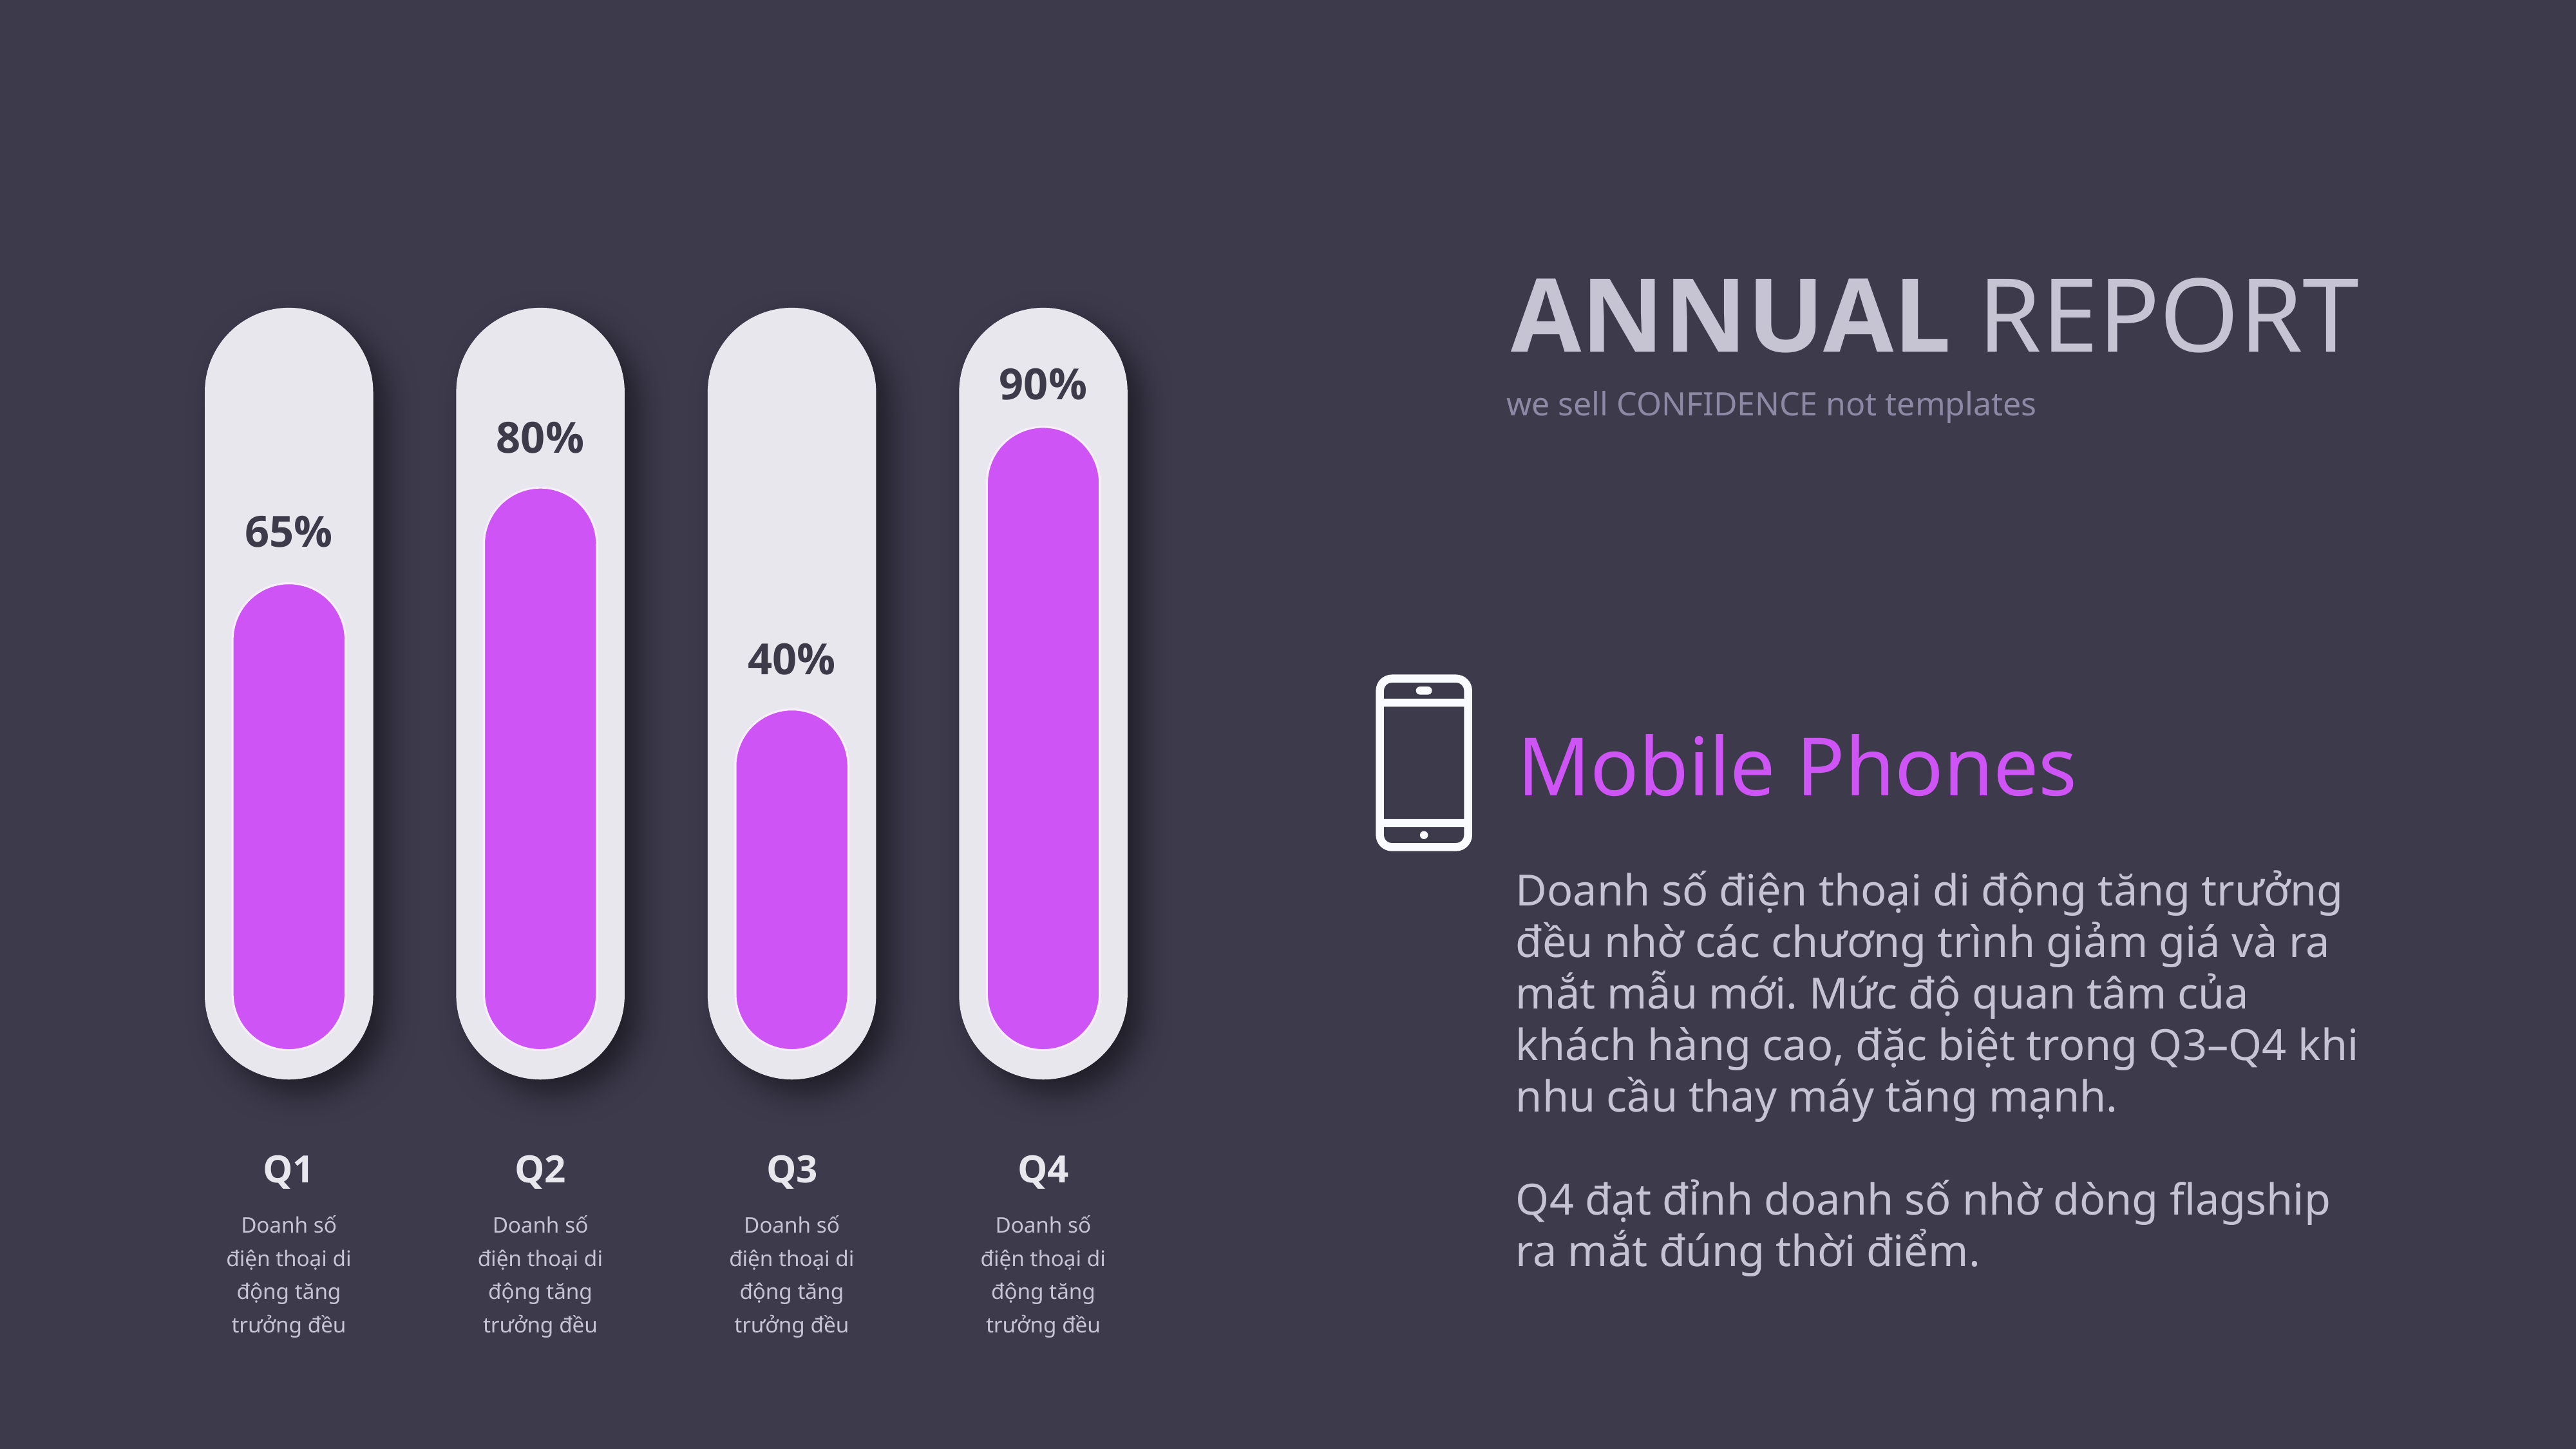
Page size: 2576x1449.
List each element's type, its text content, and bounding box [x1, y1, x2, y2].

text_box Q3 [728, 1124, 856, 1196]
text_box 90% [989, 352, 1097, 413]
text_box Q1 [225, 1124, 353, 1196]
text_box Doanh số điện thoại di động tăng trưởng đều [220, 1196, 358, 1345]
text_box Doanh số điện thoại di động tăng trưởng đều [723, 1196, 861, 1345]
text_box ANNUAL REPORT [1502, 245, 2369, 377]
text_box [204, 307, 375, 1081]
text_box [455, 307, 626, 1081]
text_box [958, 307, 1129, 1081]
text_box Doanh số điện thoại di động tăng trưởng đều [471, 1196, 610, 1345]
text_box [482, 486, 598, 1052]
text_box 65% [235, 499, 343, 561]
text_box [734, 708, 849, 1052]
text_box [706, 307, 877, 1081]
text_box [985, 426, 1101, 1052]
text_box Q2 [477, 1124, 604, 1196]
text_box Doanh số điện thoại di động tăng trưởng đều [974, 1196, 1113, 1345]
text_box Mobile Phones [1508, 710, 2088, 817]
text_box [231, 582, 347, 1052]
text_box [1376, 674, 1472, 851]
text_box 80% [486, 405, 594, 467]
text_box we sell CONFIDENCE not templates [1497, 378, 2047, 427]
text_box 40% [738, 627, 846, 688]
text_box Q4 [980, 1124, 1107, 1196]
text_box Doanh số điện thoại di động tăng trưởng đều nhờ các chương trình giảm giá và ra mắt mẫu mới. Mức độ quan tâm của khách hàng cao, đặc biệt trong Q3–Q4 khi nhu cầu thay máy tăng mạnh. Q4 đạt đỉnh doanh số nhờ dòng flagship ra mắt đúng thời điểm. [1506, 858, 2371, 1280]
